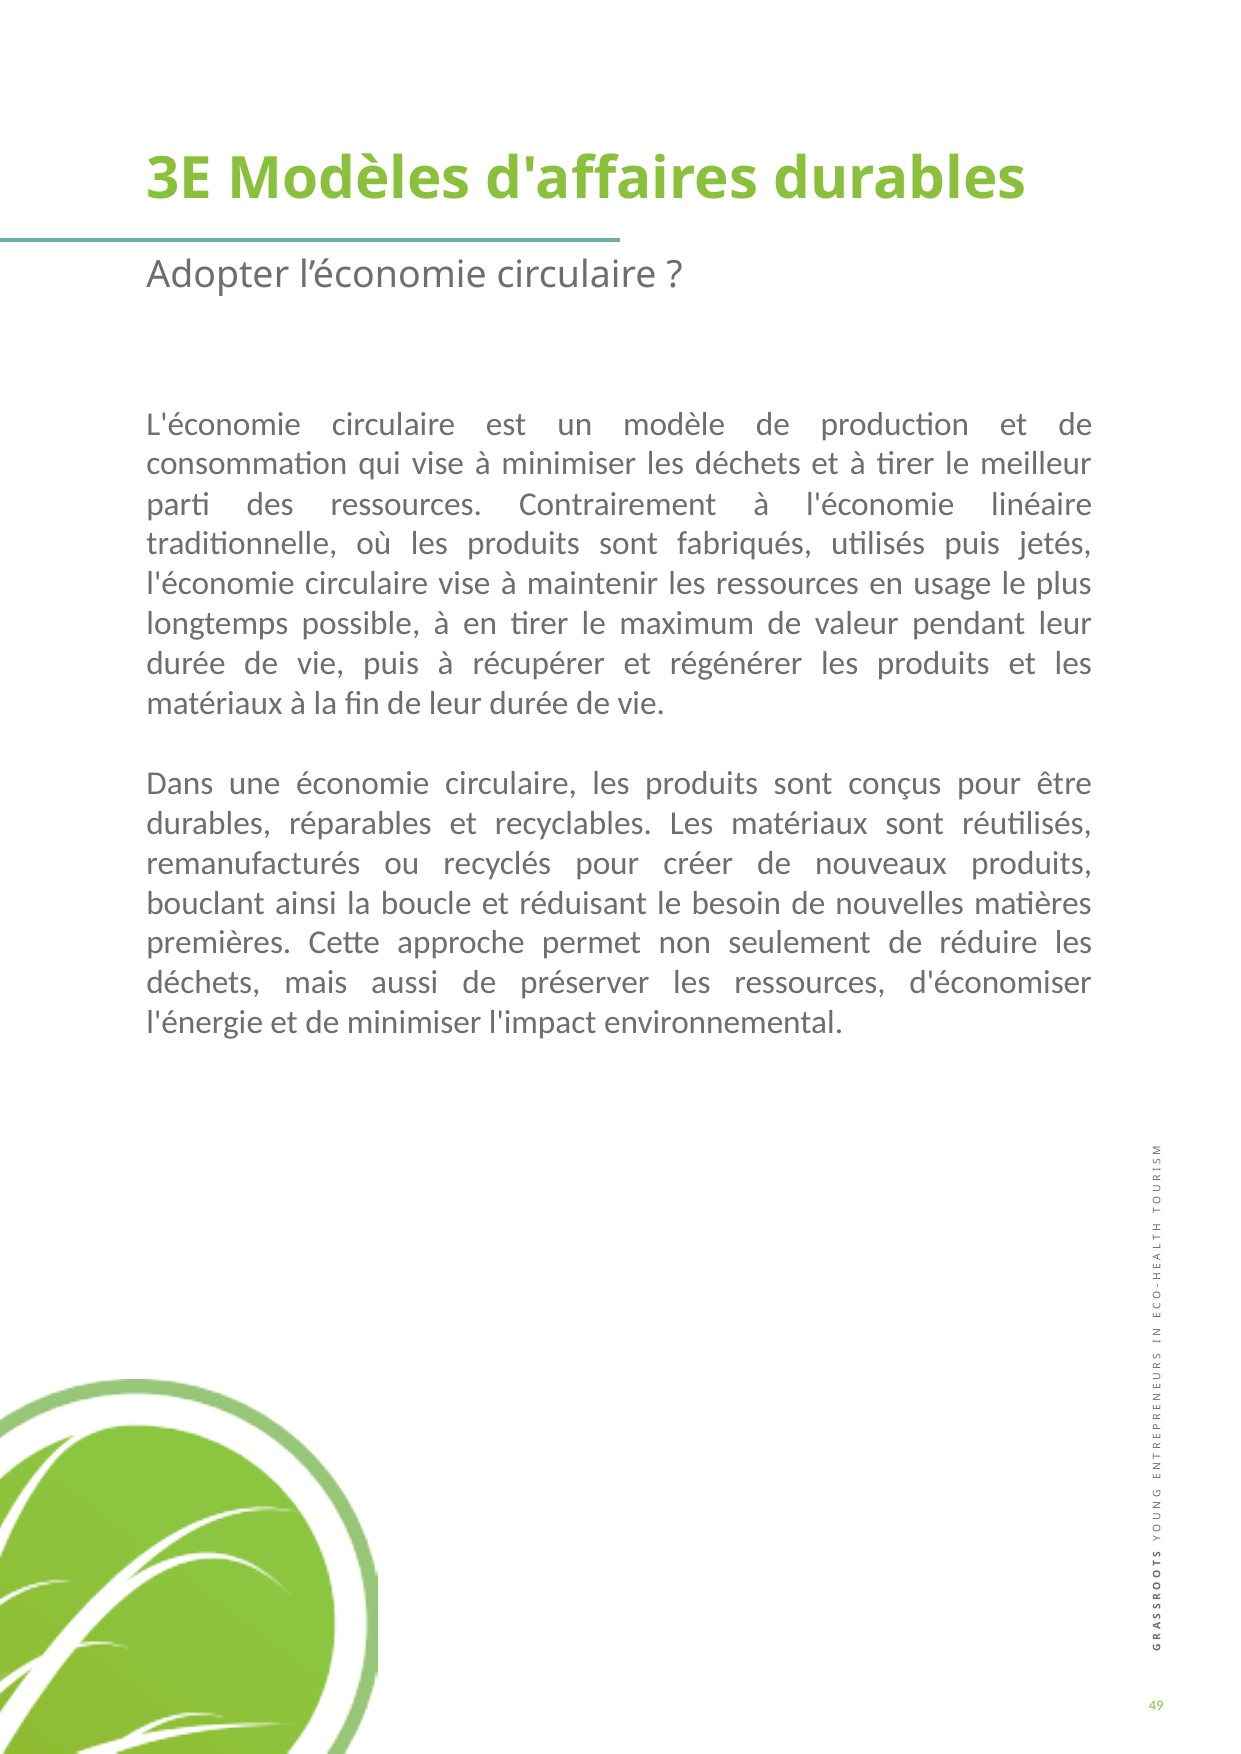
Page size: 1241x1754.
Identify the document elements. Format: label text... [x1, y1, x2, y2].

list Adopter l’économie circulaire ? [131, 242, 1109, 371]
text_box [320, 615, 351, 664]
list 3E Modèles d'affaires durables [131, 132, 1109, 242]
slide_number 49 [1125, 1666, 1187, 1743]
list L'économie circulaire est un modèle de production et de consommation qui vise à minimiser les déchets et à tirer le meilleur parti des ressources. Contrairement à l'économie linéaire traditionnelle, où les produits sont fabriqués, utilisés puis jetés, l'économie circulaire vise à maintenir les ressources en usage le plus longtemps possible, à en tirer le maximum de valeur pendant leur durée de vie, puis à récupérer et régénérer les produits et les matériaux à la fin de leur durée de vie. Dans une économie circulaire, les produits sont conçus pour être durables, réparables et recyclables. Les matériaux sont réutilisés, remanufacturés ou recyclés pour créer de nouveaux produits, bouclant ainsi la boucle et réduisant le besoin de nouvelles matières premières. Cette approche permet non seulement de réduire les déchets, mais aussi de préserver les ressources, d'économiser l'énergie et de minimiser l'impact environnemental. [131, 394, 1109, 1609]
